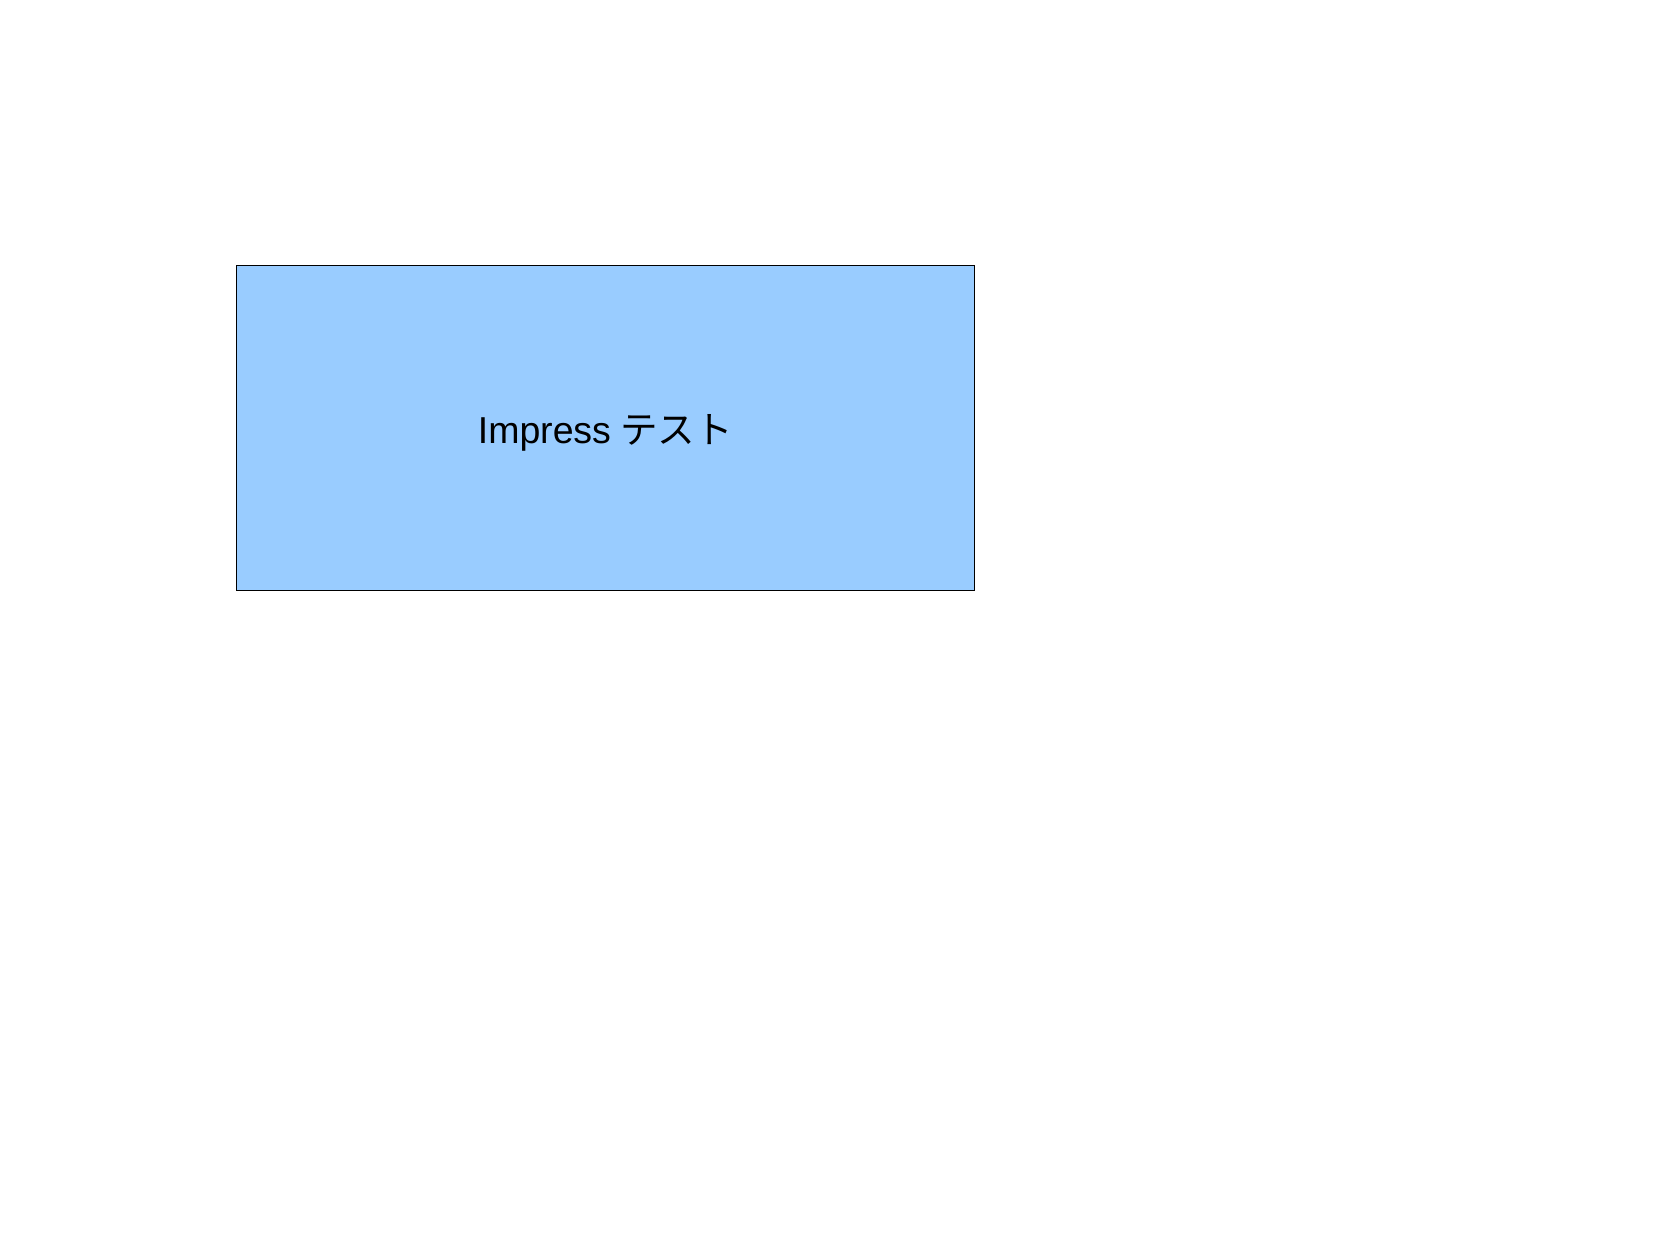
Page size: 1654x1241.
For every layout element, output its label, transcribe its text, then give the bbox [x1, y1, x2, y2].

text_box Impressテスト [236, 265, 975, 591]
